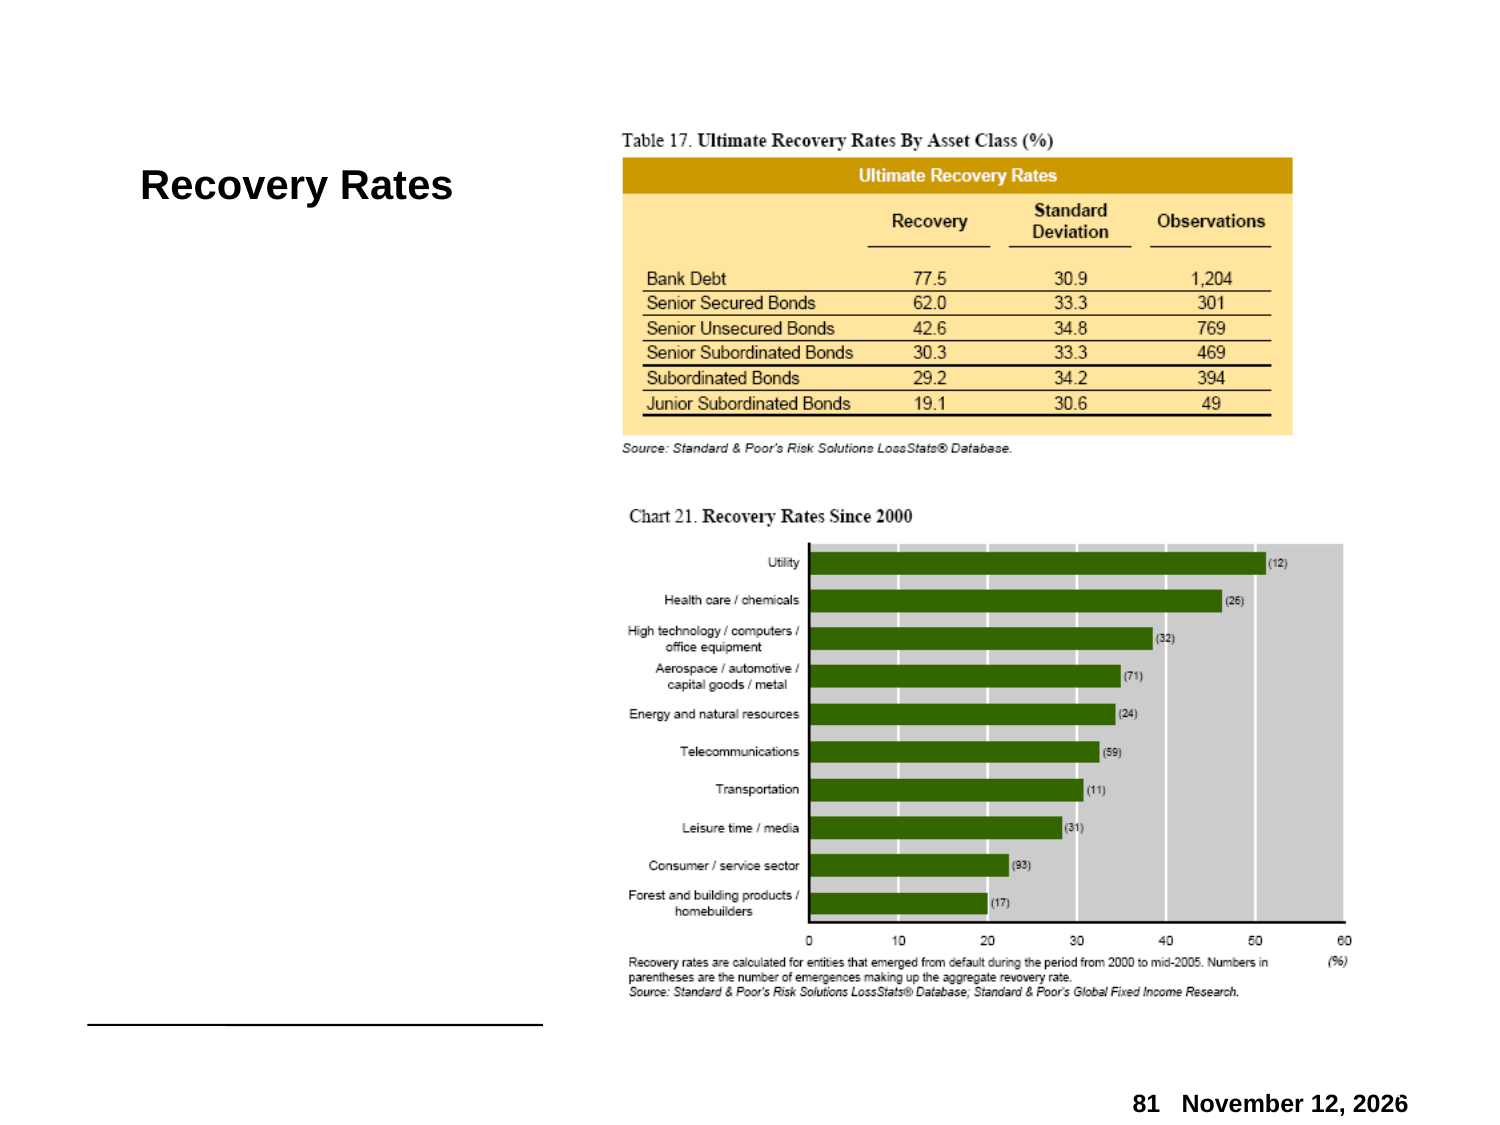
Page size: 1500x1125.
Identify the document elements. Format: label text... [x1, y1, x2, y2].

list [542, 112, 1422, 1038]
title Recovery Rates [124, 99, 1401, 226]
